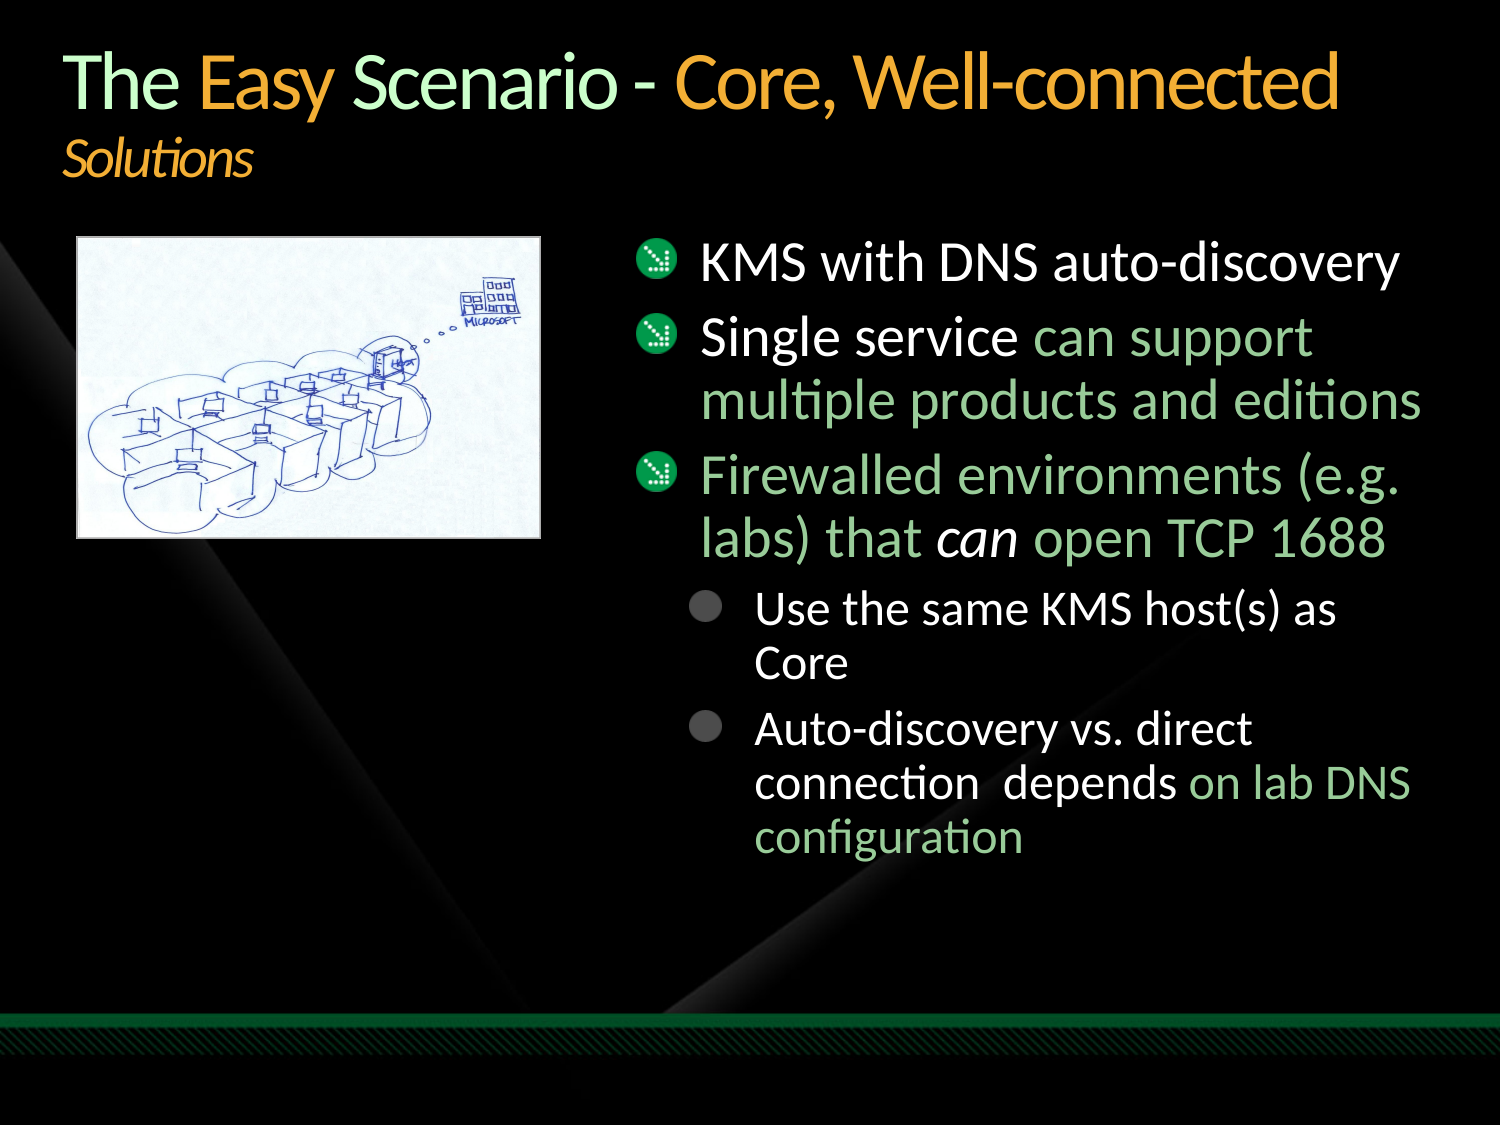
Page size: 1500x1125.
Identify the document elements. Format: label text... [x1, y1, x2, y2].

picture [0, 0, 1500, 1125]
list KMS with DNS auto-discovery Single service can support multiple products and editions Firewalled environments (e.g. labs) that can open TCP 1688 Use the same KMS host(s) as Core Auto-discovery vs. direct connection depends on lab DNS configuration [636, 231, 1438, 581]
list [75, 236, 541, 539]
title The Easy Scenario - Core, Well-connected Solutions [62, 37, 1438, 147]
